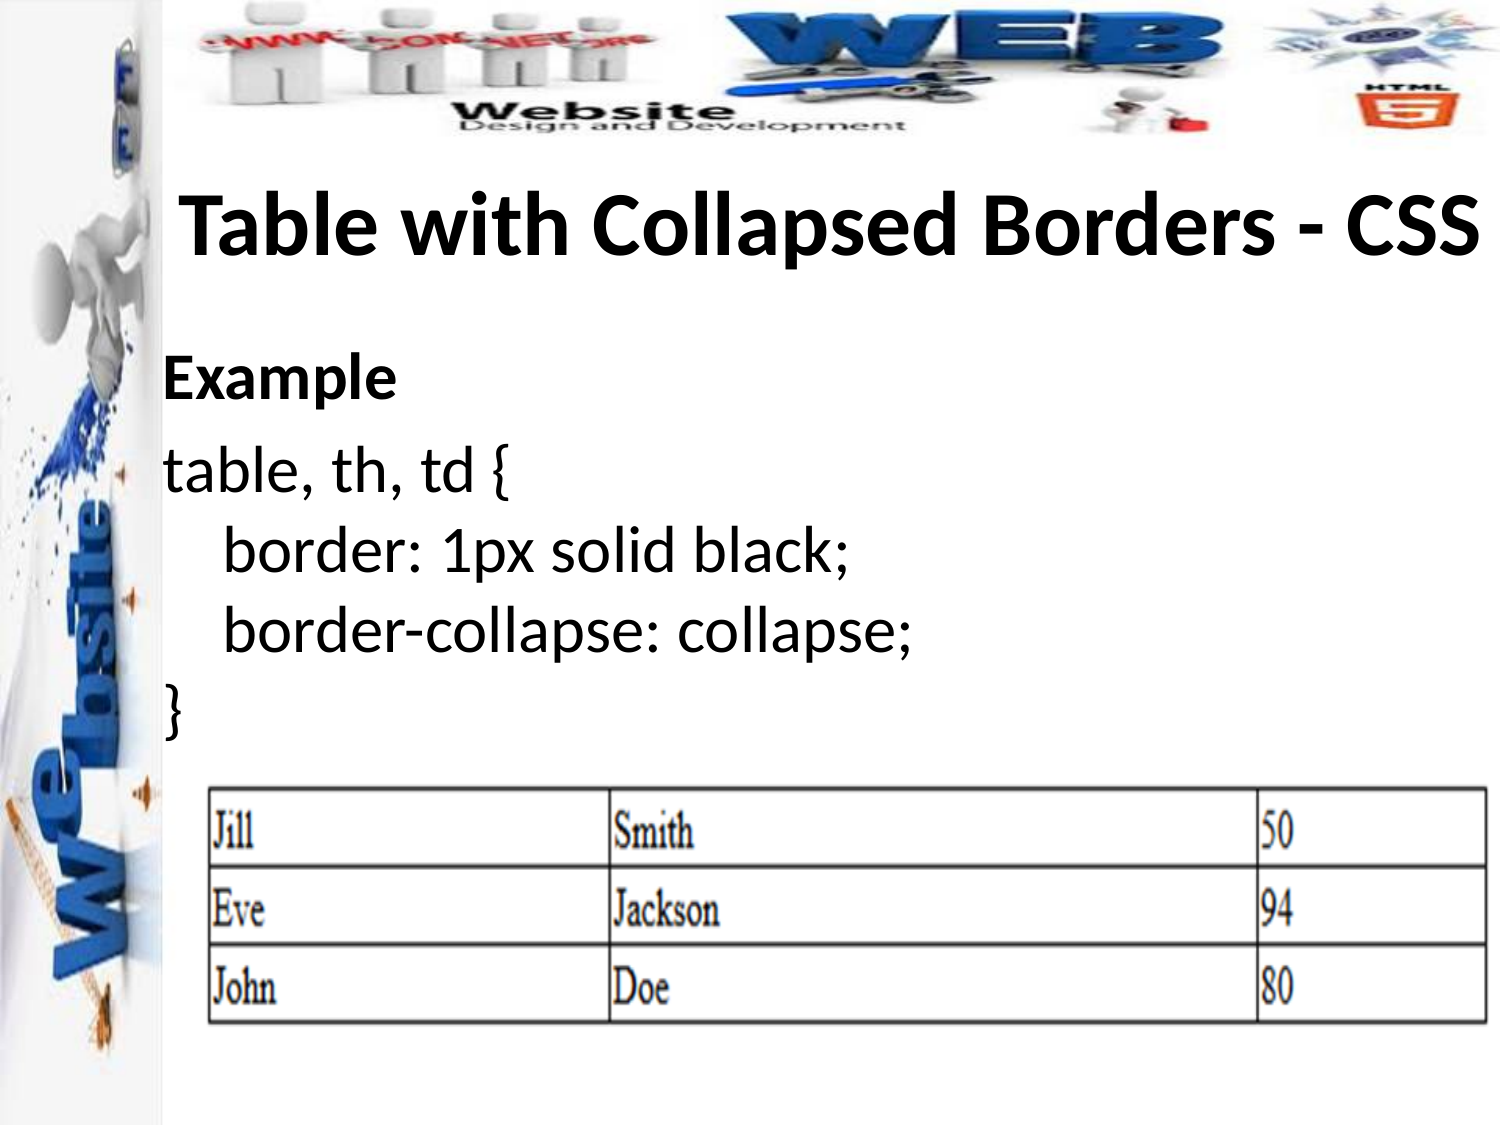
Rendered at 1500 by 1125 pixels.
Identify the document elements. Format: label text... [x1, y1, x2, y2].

title Table with Collapsed Borders - CSS [155, 125, 1500, 313]
list Example table, th, td { border: 1px solid black; border-collapse: collapse; } [147, 324, 1498, 1125]
picture [0, 0, 1500, 1125]
